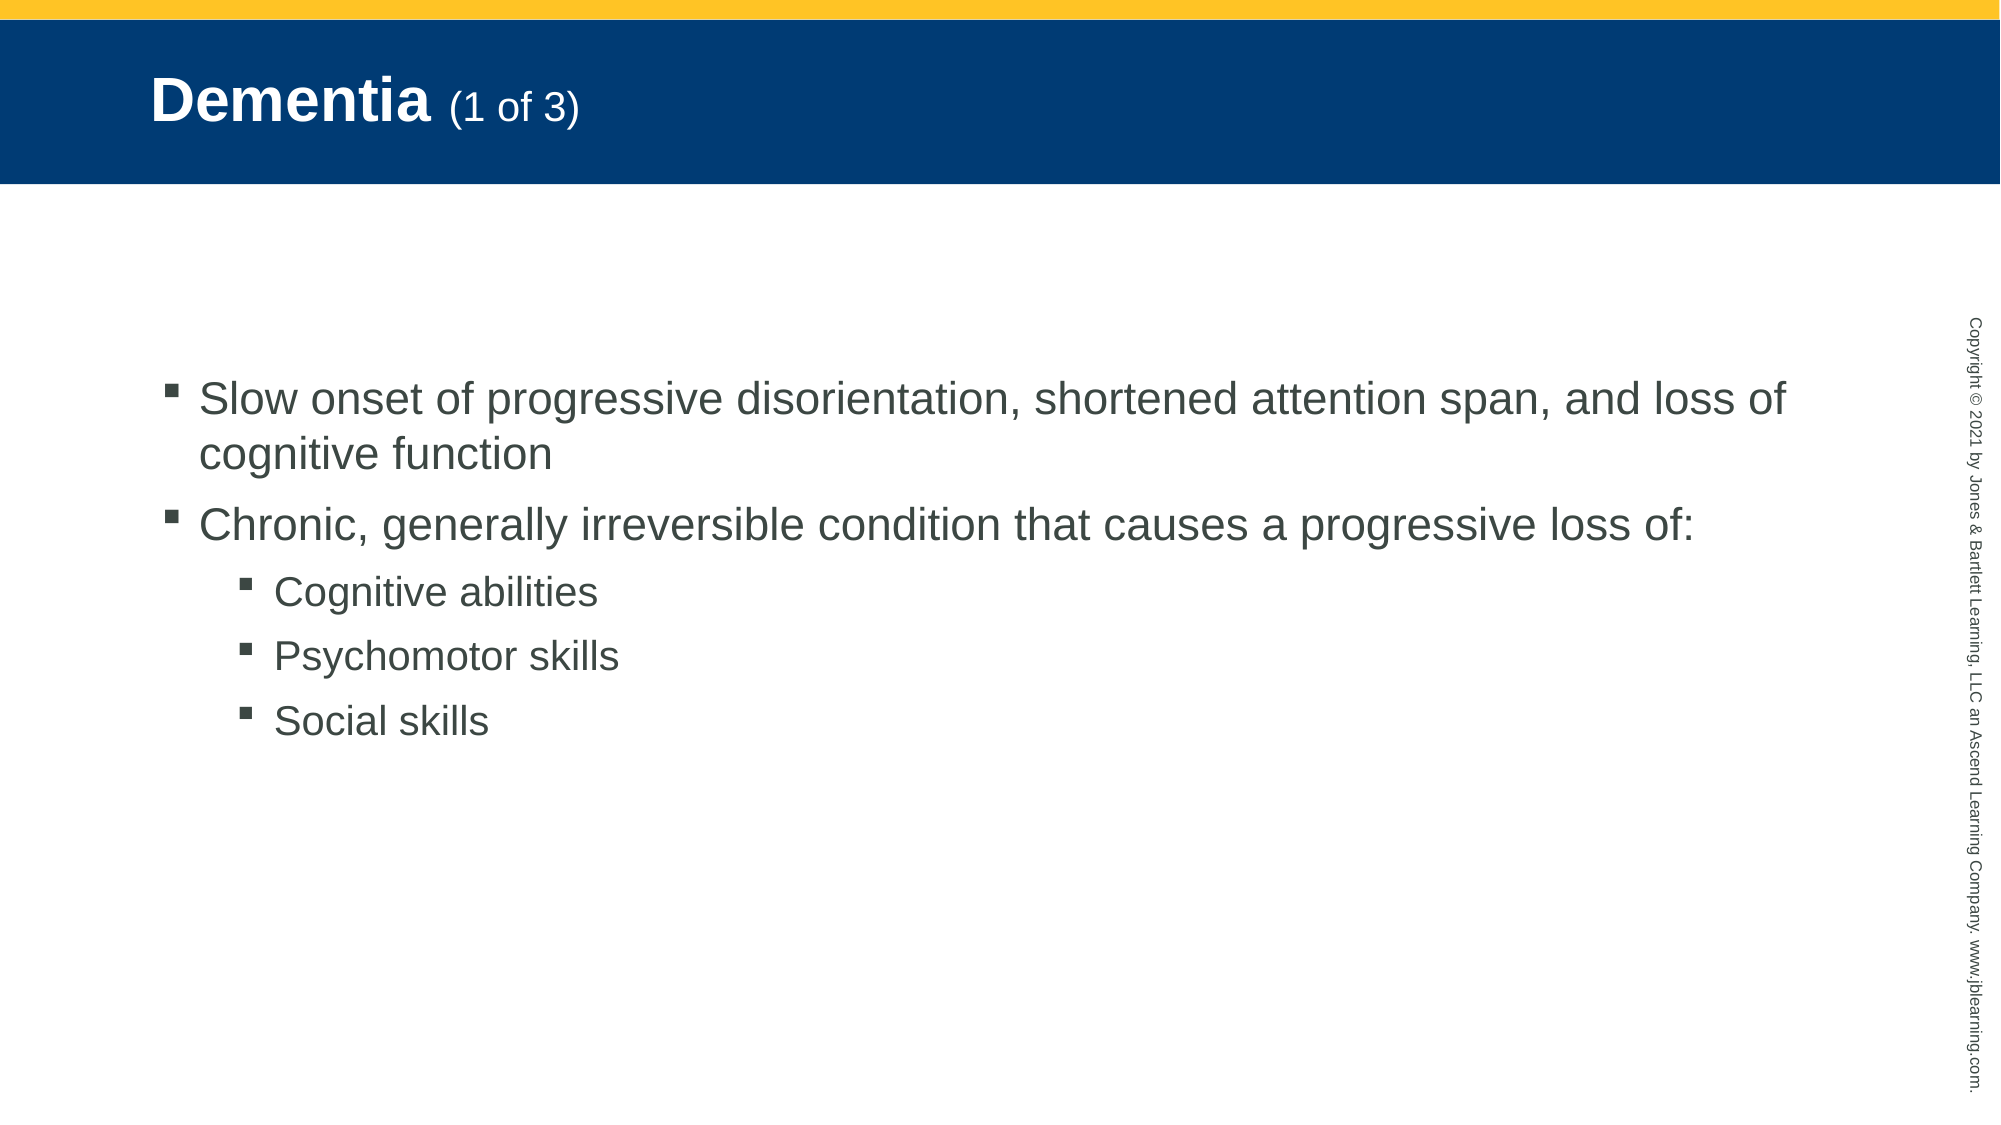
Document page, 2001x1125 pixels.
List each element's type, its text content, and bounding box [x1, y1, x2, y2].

list Slow onset of progressive disorientation, shortened attention span, and loss of cognitive function Chronic, generally irreversible condition that causes a progressive loss of: Cognitive abilities Psychomotor skills Social skills [146, 361, 1859, 1016]
title Dementia (1 of 3) [0, 19, 2000, 185]
